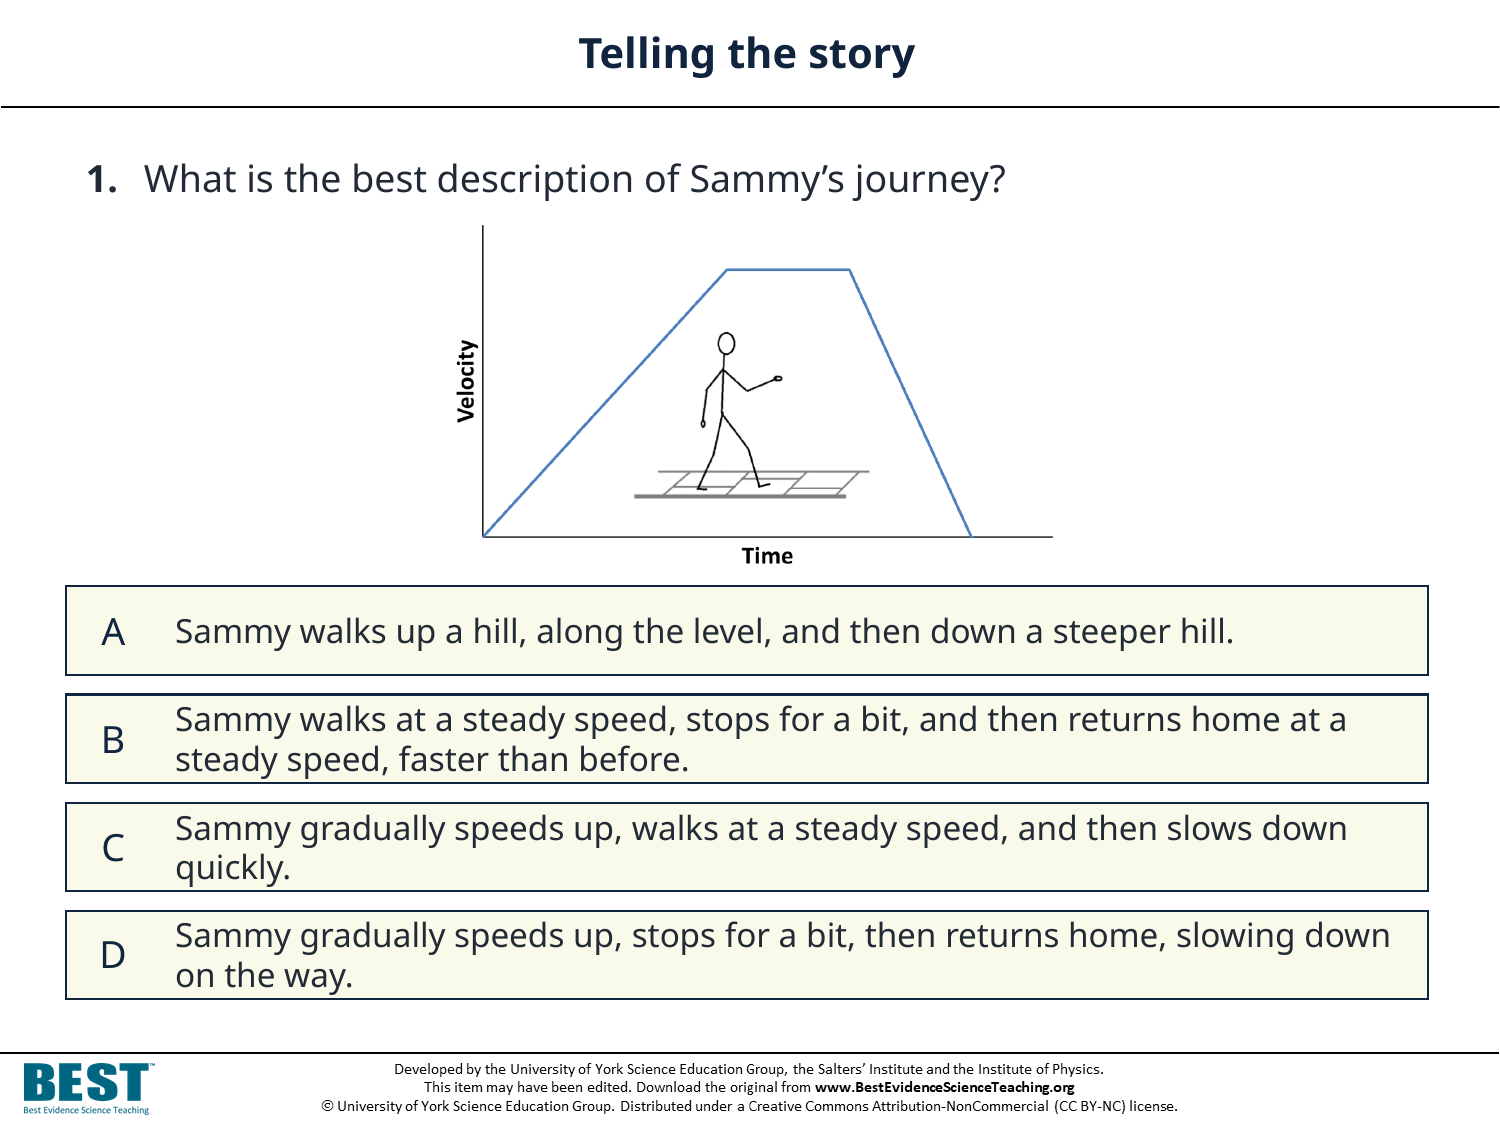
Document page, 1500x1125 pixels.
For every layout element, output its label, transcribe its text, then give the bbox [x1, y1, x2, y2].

text_box Telling the story [23, 4, 1471, 99]
picture [0, 106, 1500, 1125]
